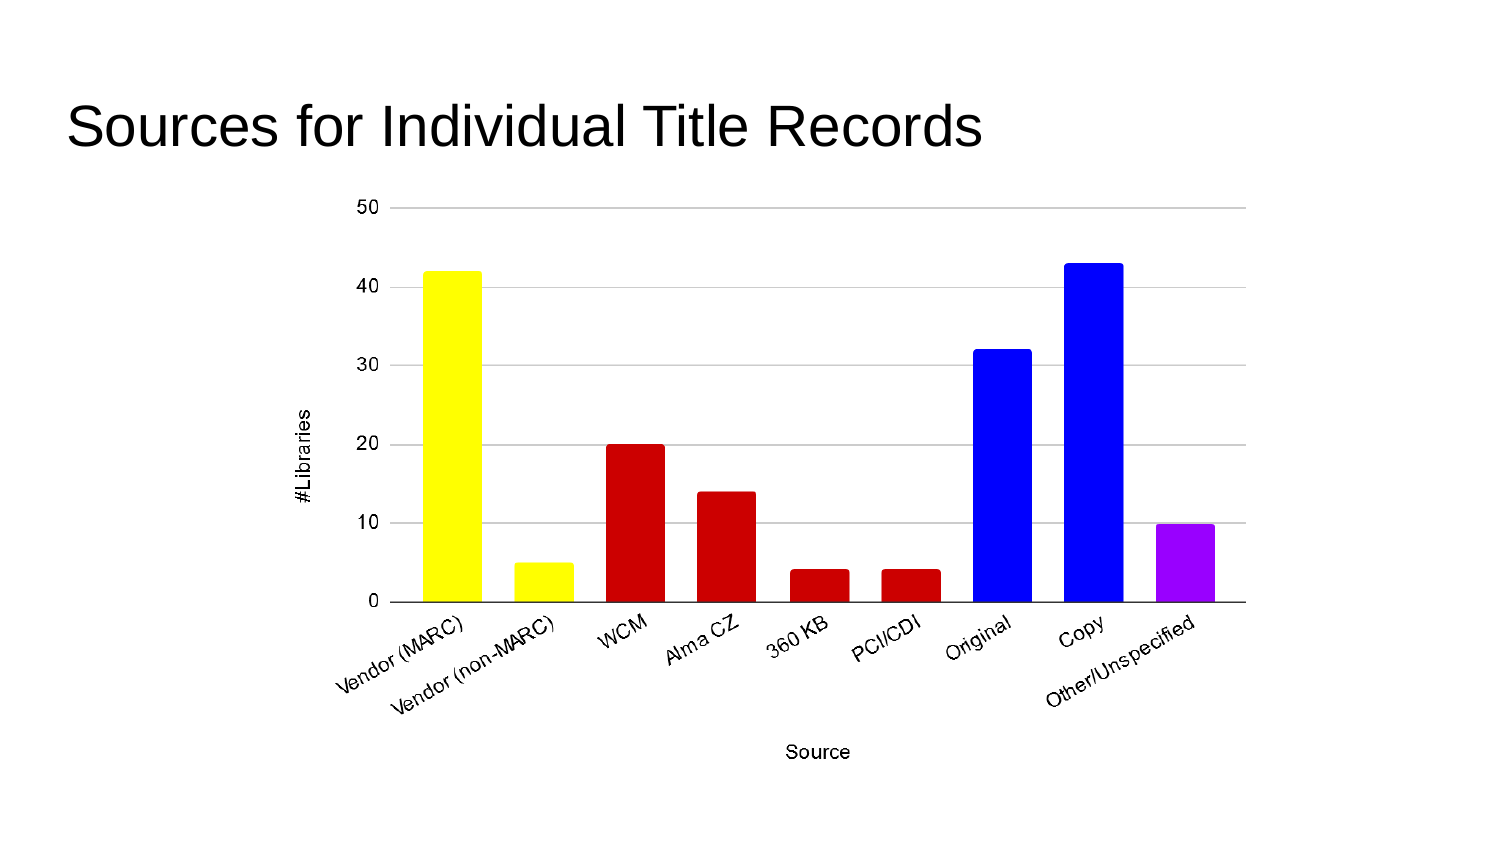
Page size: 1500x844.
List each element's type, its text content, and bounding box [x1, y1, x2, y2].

picture [262, 166, 1277, 794]
title Sources for Individual Title Records [51, 72, 1449, 167]
